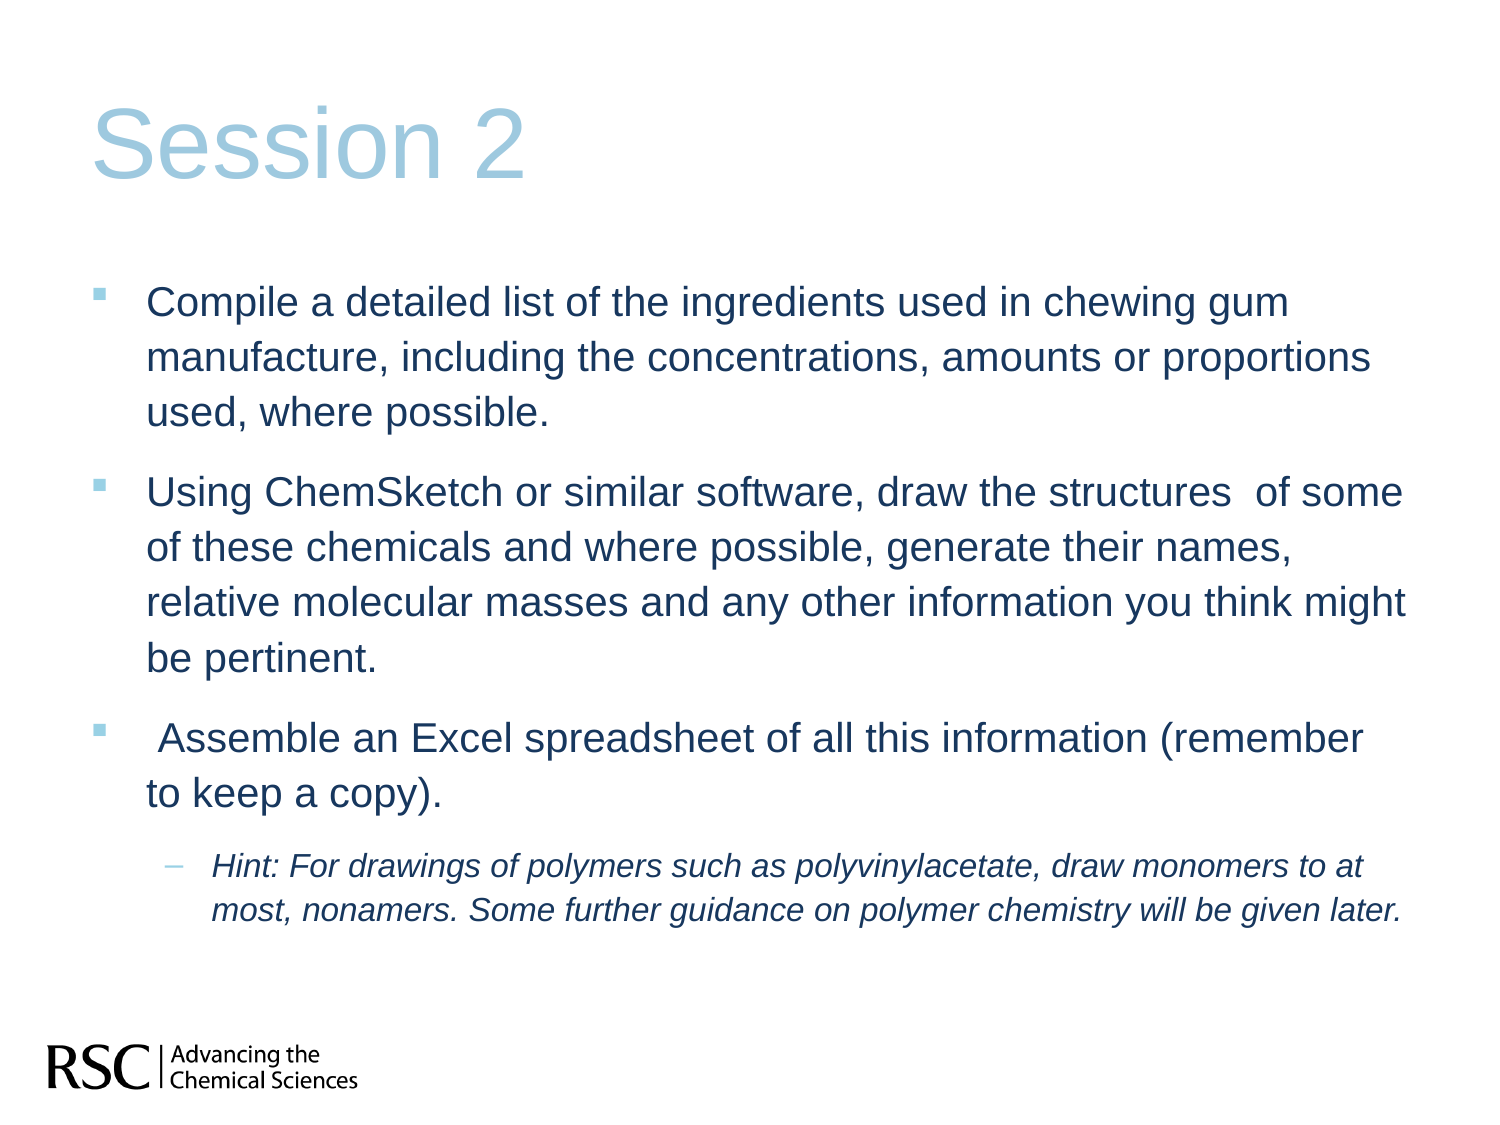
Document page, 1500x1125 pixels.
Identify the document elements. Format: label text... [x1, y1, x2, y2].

title Session 2 [75, 45, 1425, 233]
list Compile a detailed list of the ingredients used in chewing gum manufacture, including the concentrations, amounts or proportions used, where possible. Using ChemSketch or similar software, draw the structures of some of these chemicals and where possible, generate their names, relative molecular masses and any other information you think might be pertinent. Assemble an Excel spreadsheet of all this information (remember to keep a copy). Hint: For drawings of polymers such as polyvinylacetate, draw monomers to at most, nonamers. Some further guidance on polymer chemistry will be given later. [75, 262, 1425, 1005]
